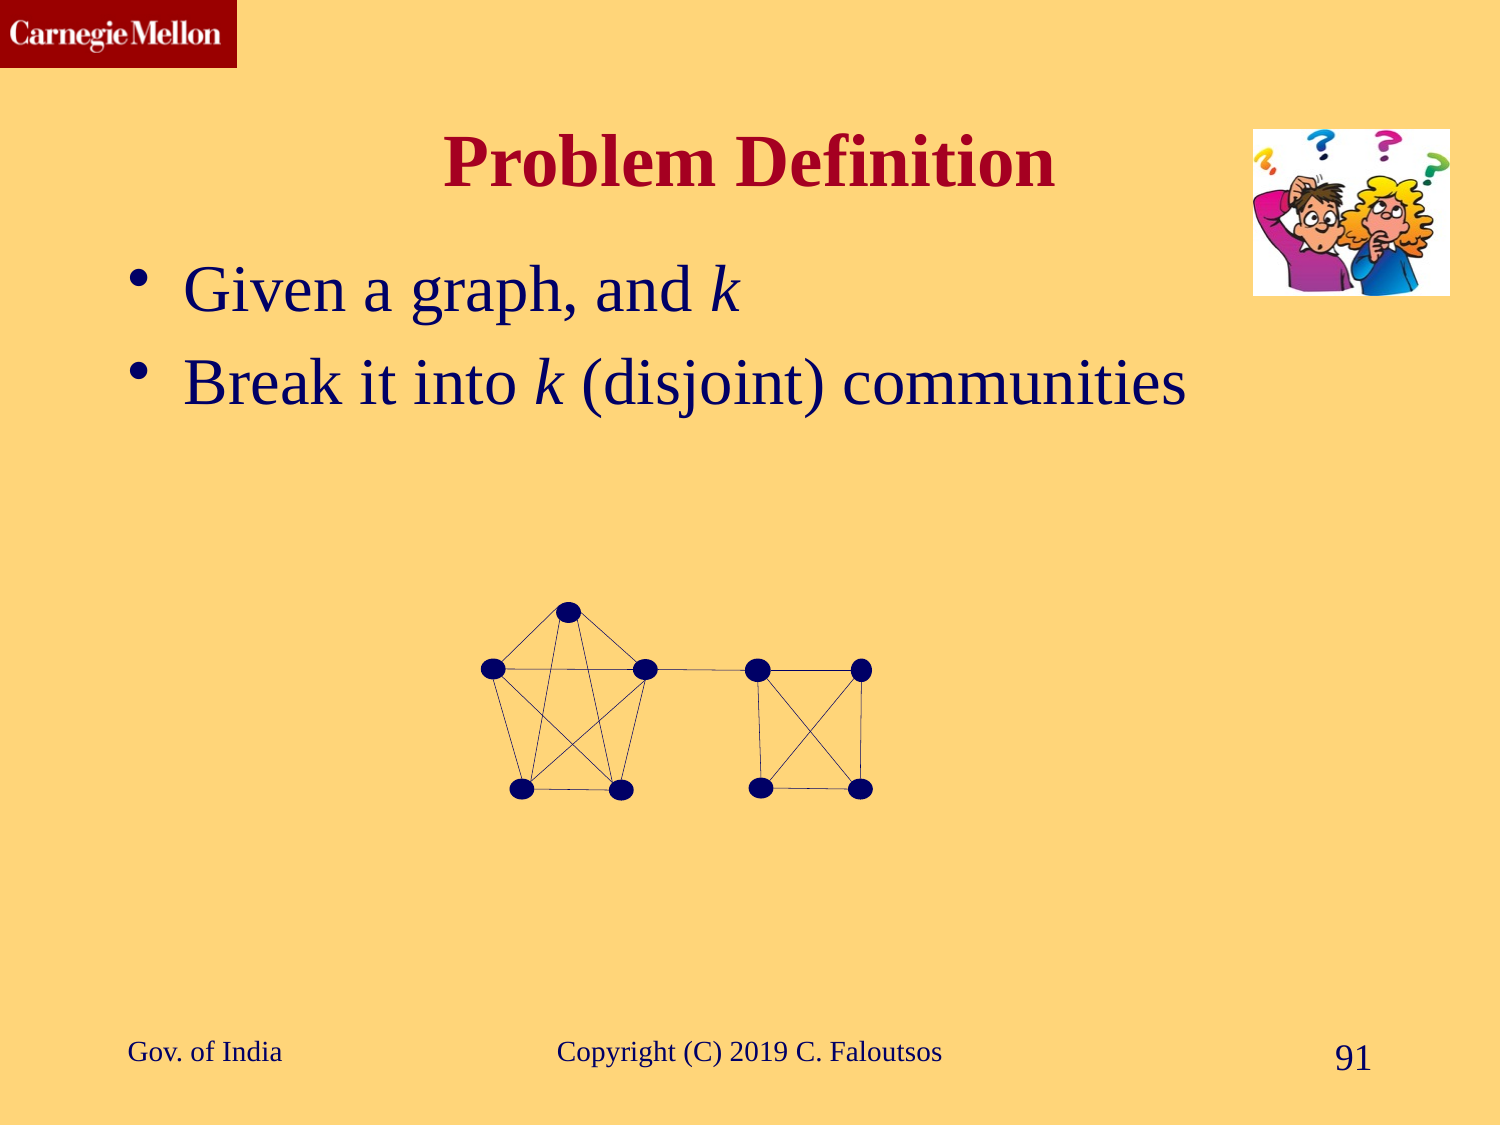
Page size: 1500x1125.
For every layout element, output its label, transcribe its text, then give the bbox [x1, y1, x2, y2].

slide_number Gov. of India [112, 1024, 426, 1101]
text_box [480, 601, 874, 801]
slide_number 91 [1074, 1024, 1388, 1101]
title Problem Definition [112, 99, 1388, 213]
list Given a graph, and k Break it into k (disjoint) communities [112, 237, 1388, 1001]
picture [1252, 129, 1450, 296]
picture [0, 0, 237, 68]
footer Copyright (C) 2019 C. Faloutsos [512, 1024, 988, 1101]
